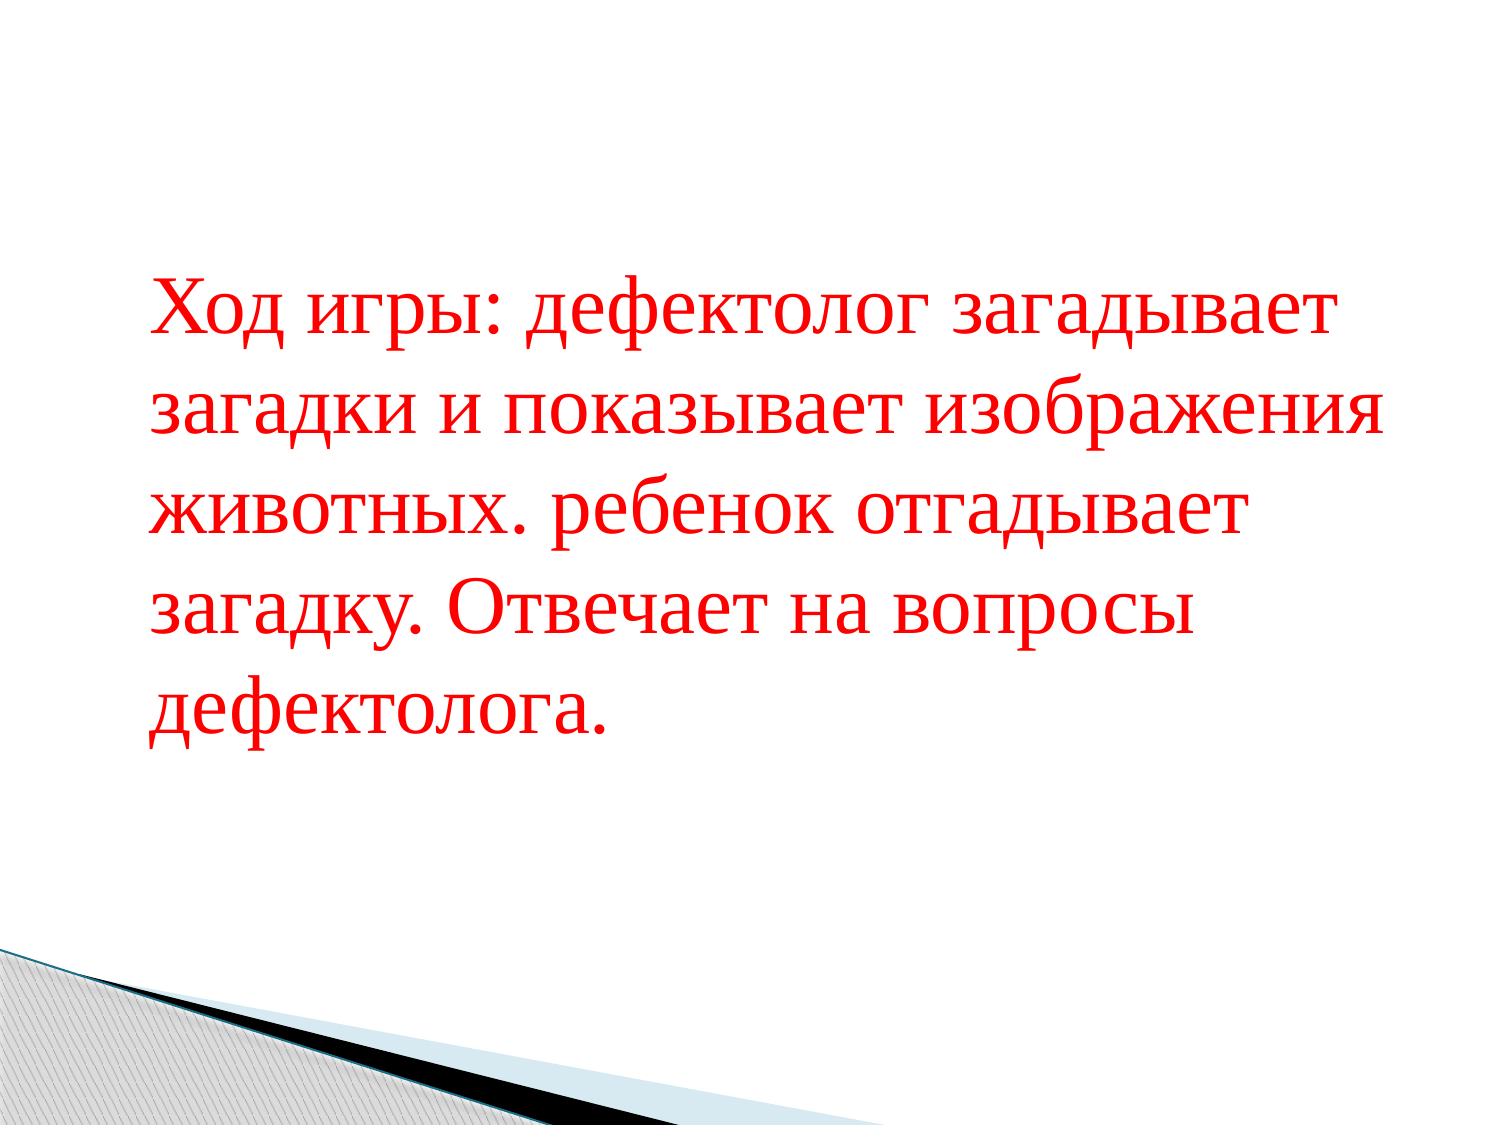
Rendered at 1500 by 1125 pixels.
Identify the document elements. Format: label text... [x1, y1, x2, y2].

list Ход игры: дефектолог загадывает загадки и показывает изображения животных. ребенок отгадывает загадку. Отвечает на вопросы дефектолога. [75, 243, 1425, 986]
